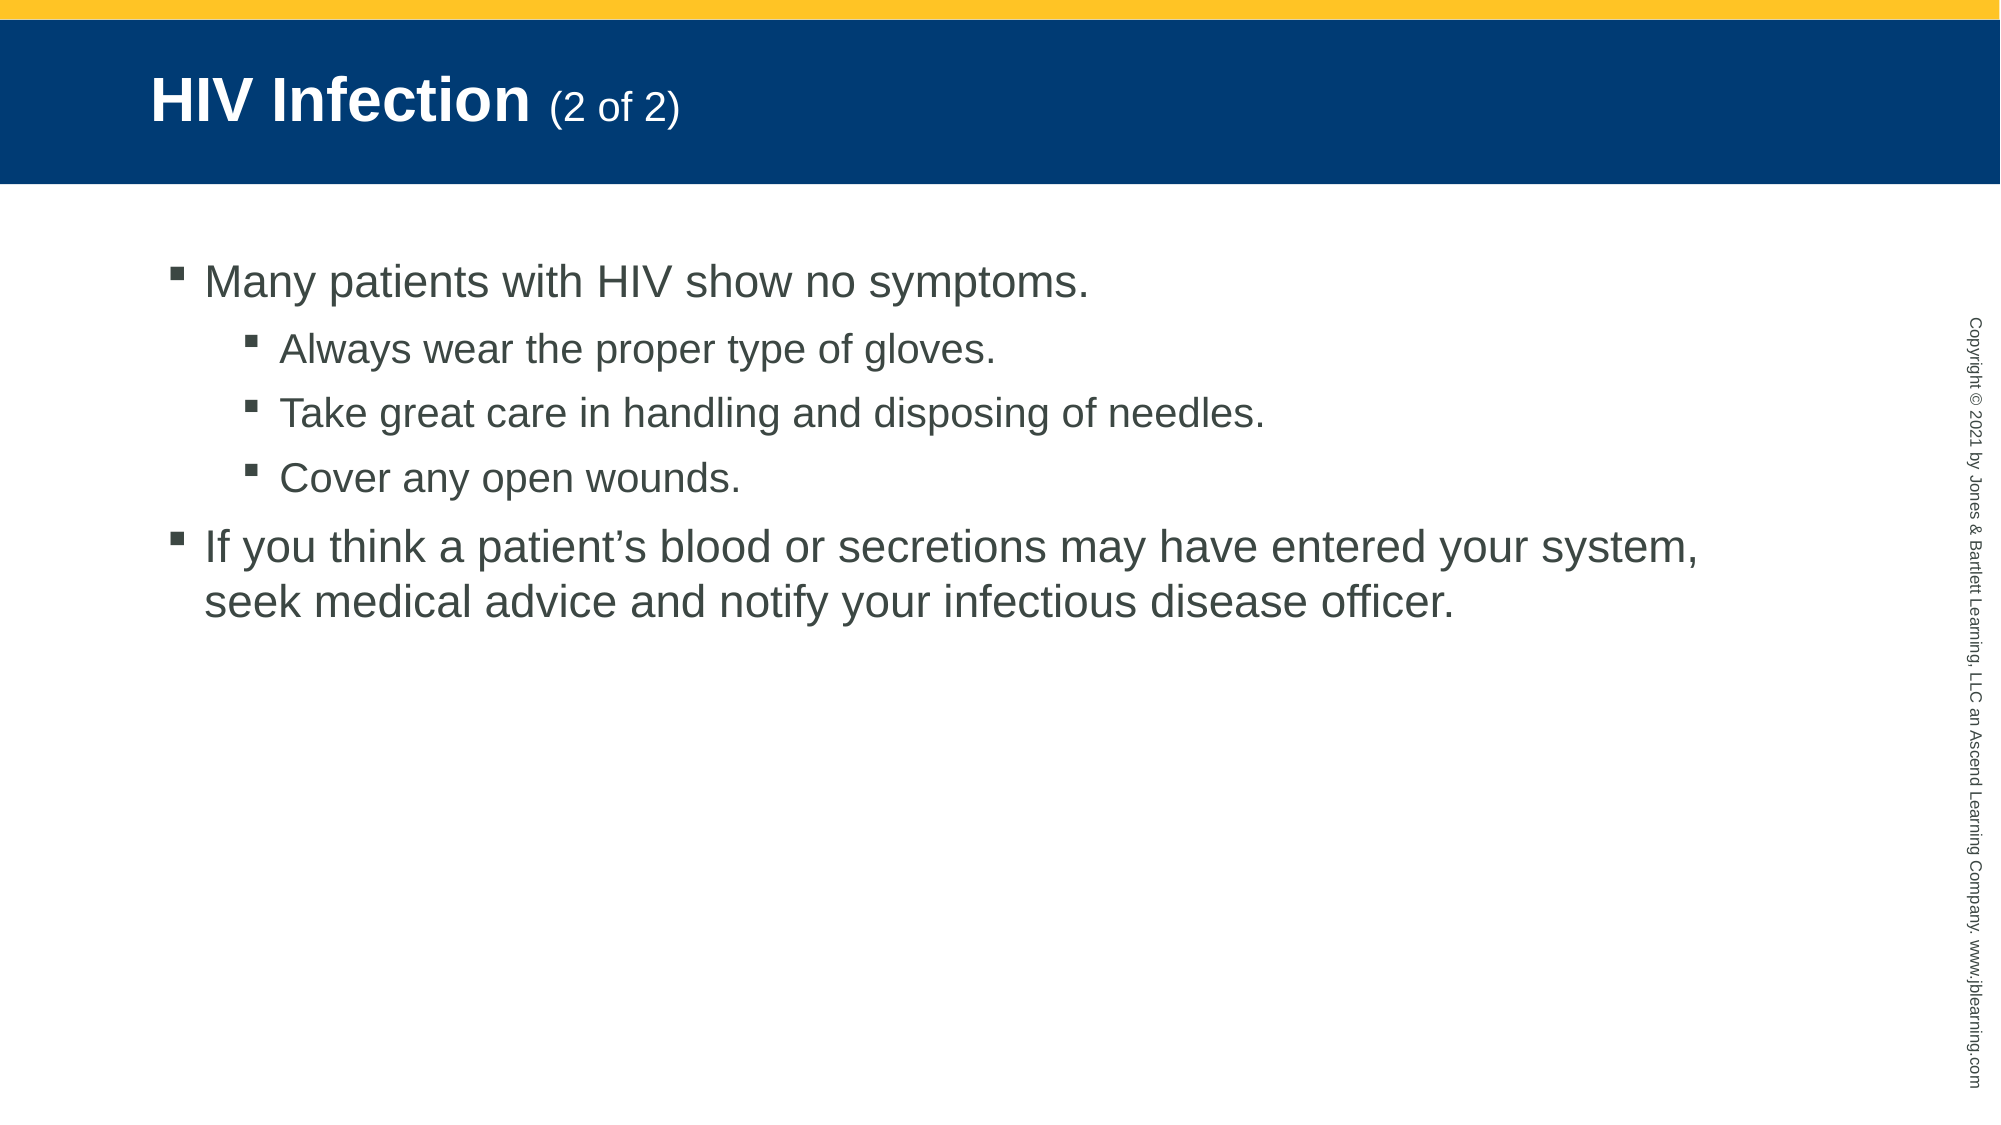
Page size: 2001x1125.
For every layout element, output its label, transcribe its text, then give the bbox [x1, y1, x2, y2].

title HIV Infection (2 of 2) [0, 19, 2000, 185]
list Many patients with HIV show no symptoms. Always wear the proper type of gloves. Take great care in handling and disposing of needles. Cover any open wounds. If you think a patient’s blood or secretions may have entered your system, seek medical advice and notify your infectious disease officer. [151, 244, 1840, 1016]
